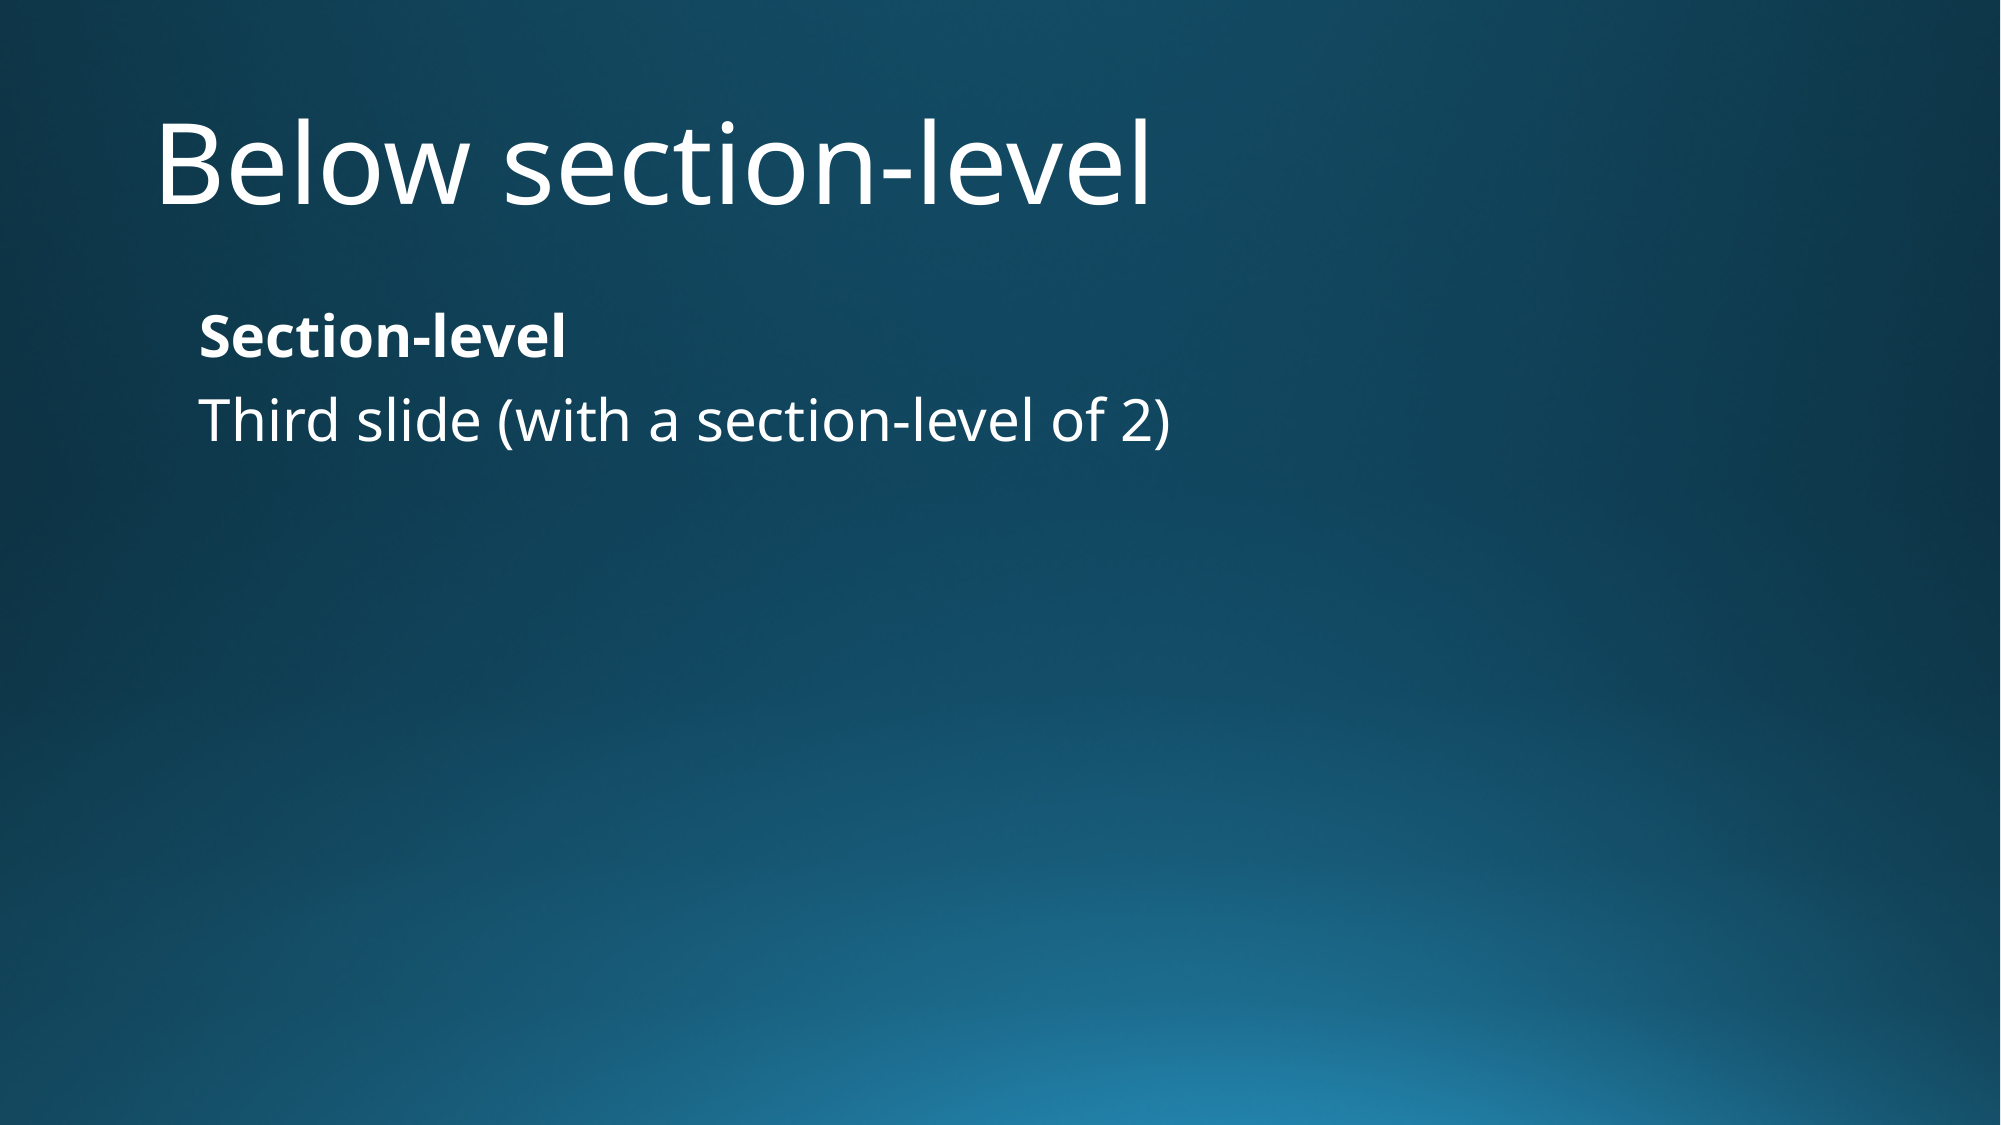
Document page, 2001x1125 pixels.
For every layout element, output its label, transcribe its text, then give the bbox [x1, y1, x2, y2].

picture [0, 0, 2001, 1125]
title Below section-level [137, 59, 1863, 278]
list Section-level Third slide (with a section-level of 2) [183, 299, 1863, 1014]
